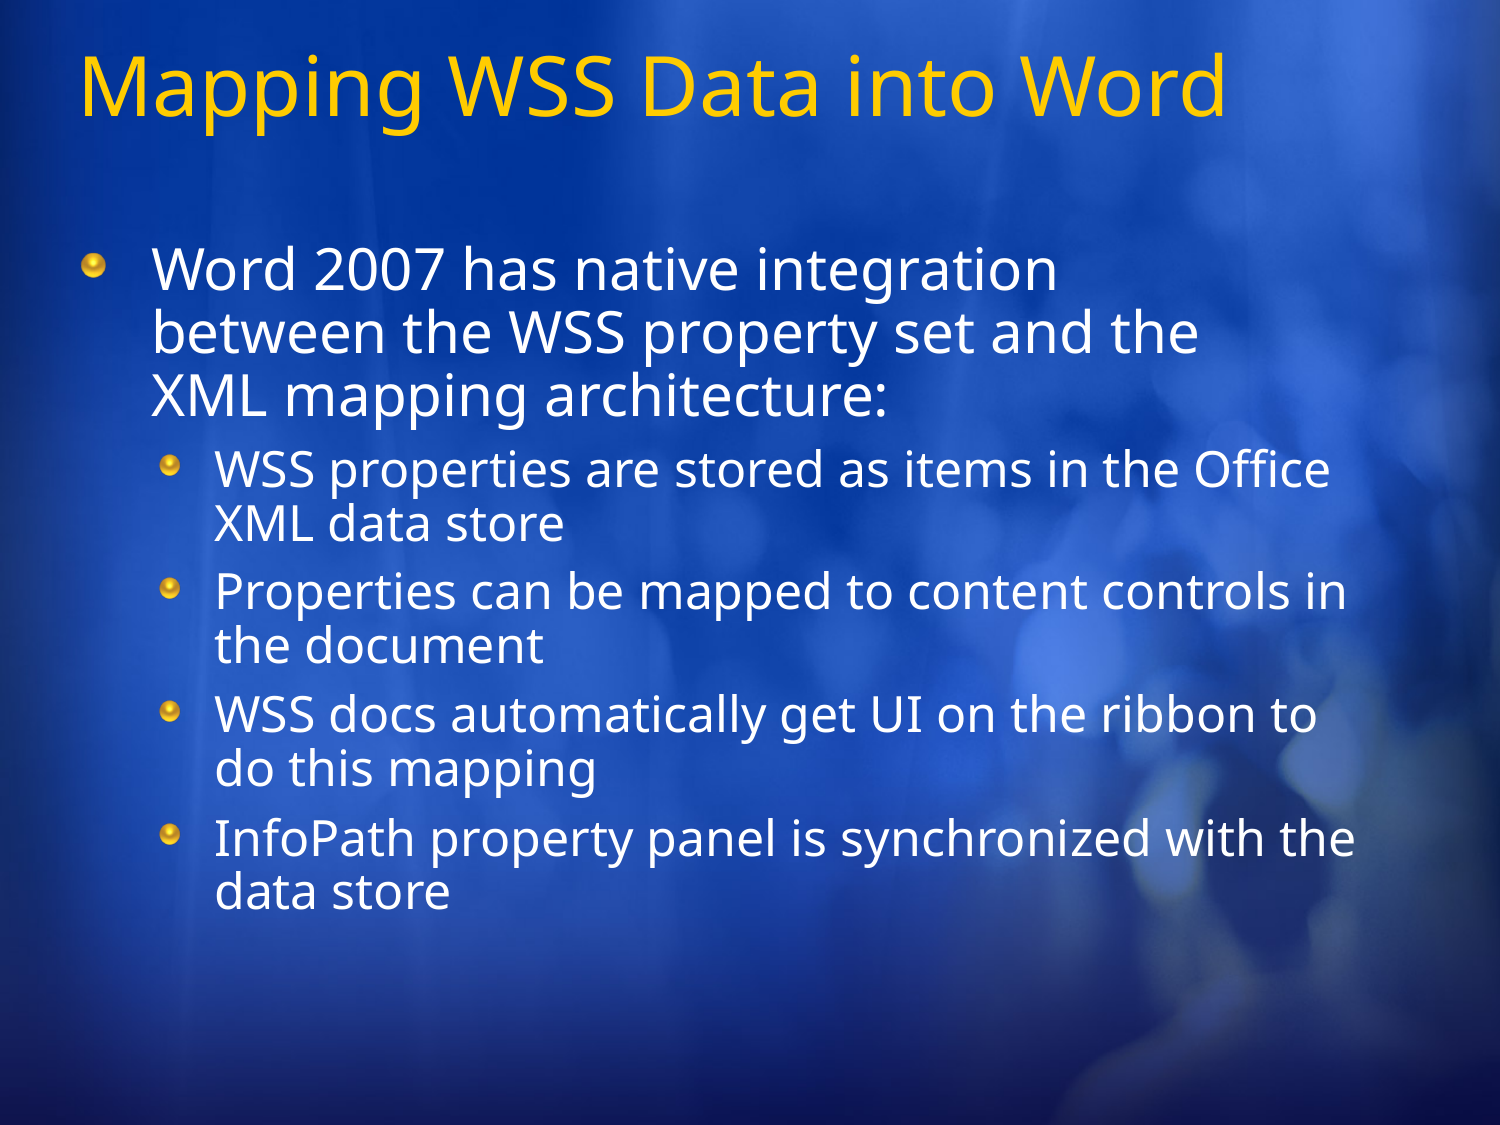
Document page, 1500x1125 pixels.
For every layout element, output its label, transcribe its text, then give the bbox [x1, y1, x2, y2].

title Mapping WSS Data into Word [62, 37, 1438, 143]
picture [0, 0, 1500, 1125]
list Word 2007 has native integration between the WSS property set and the XML mapping architecture: WSS properties are stored as items in the Office XML data store Properties can be mapped to content controls in the document WSS docs automatically get UI on the ribbon to do this mapping InfoPath property panel is synchronized with the data store [62, 232, 1443, 940]
